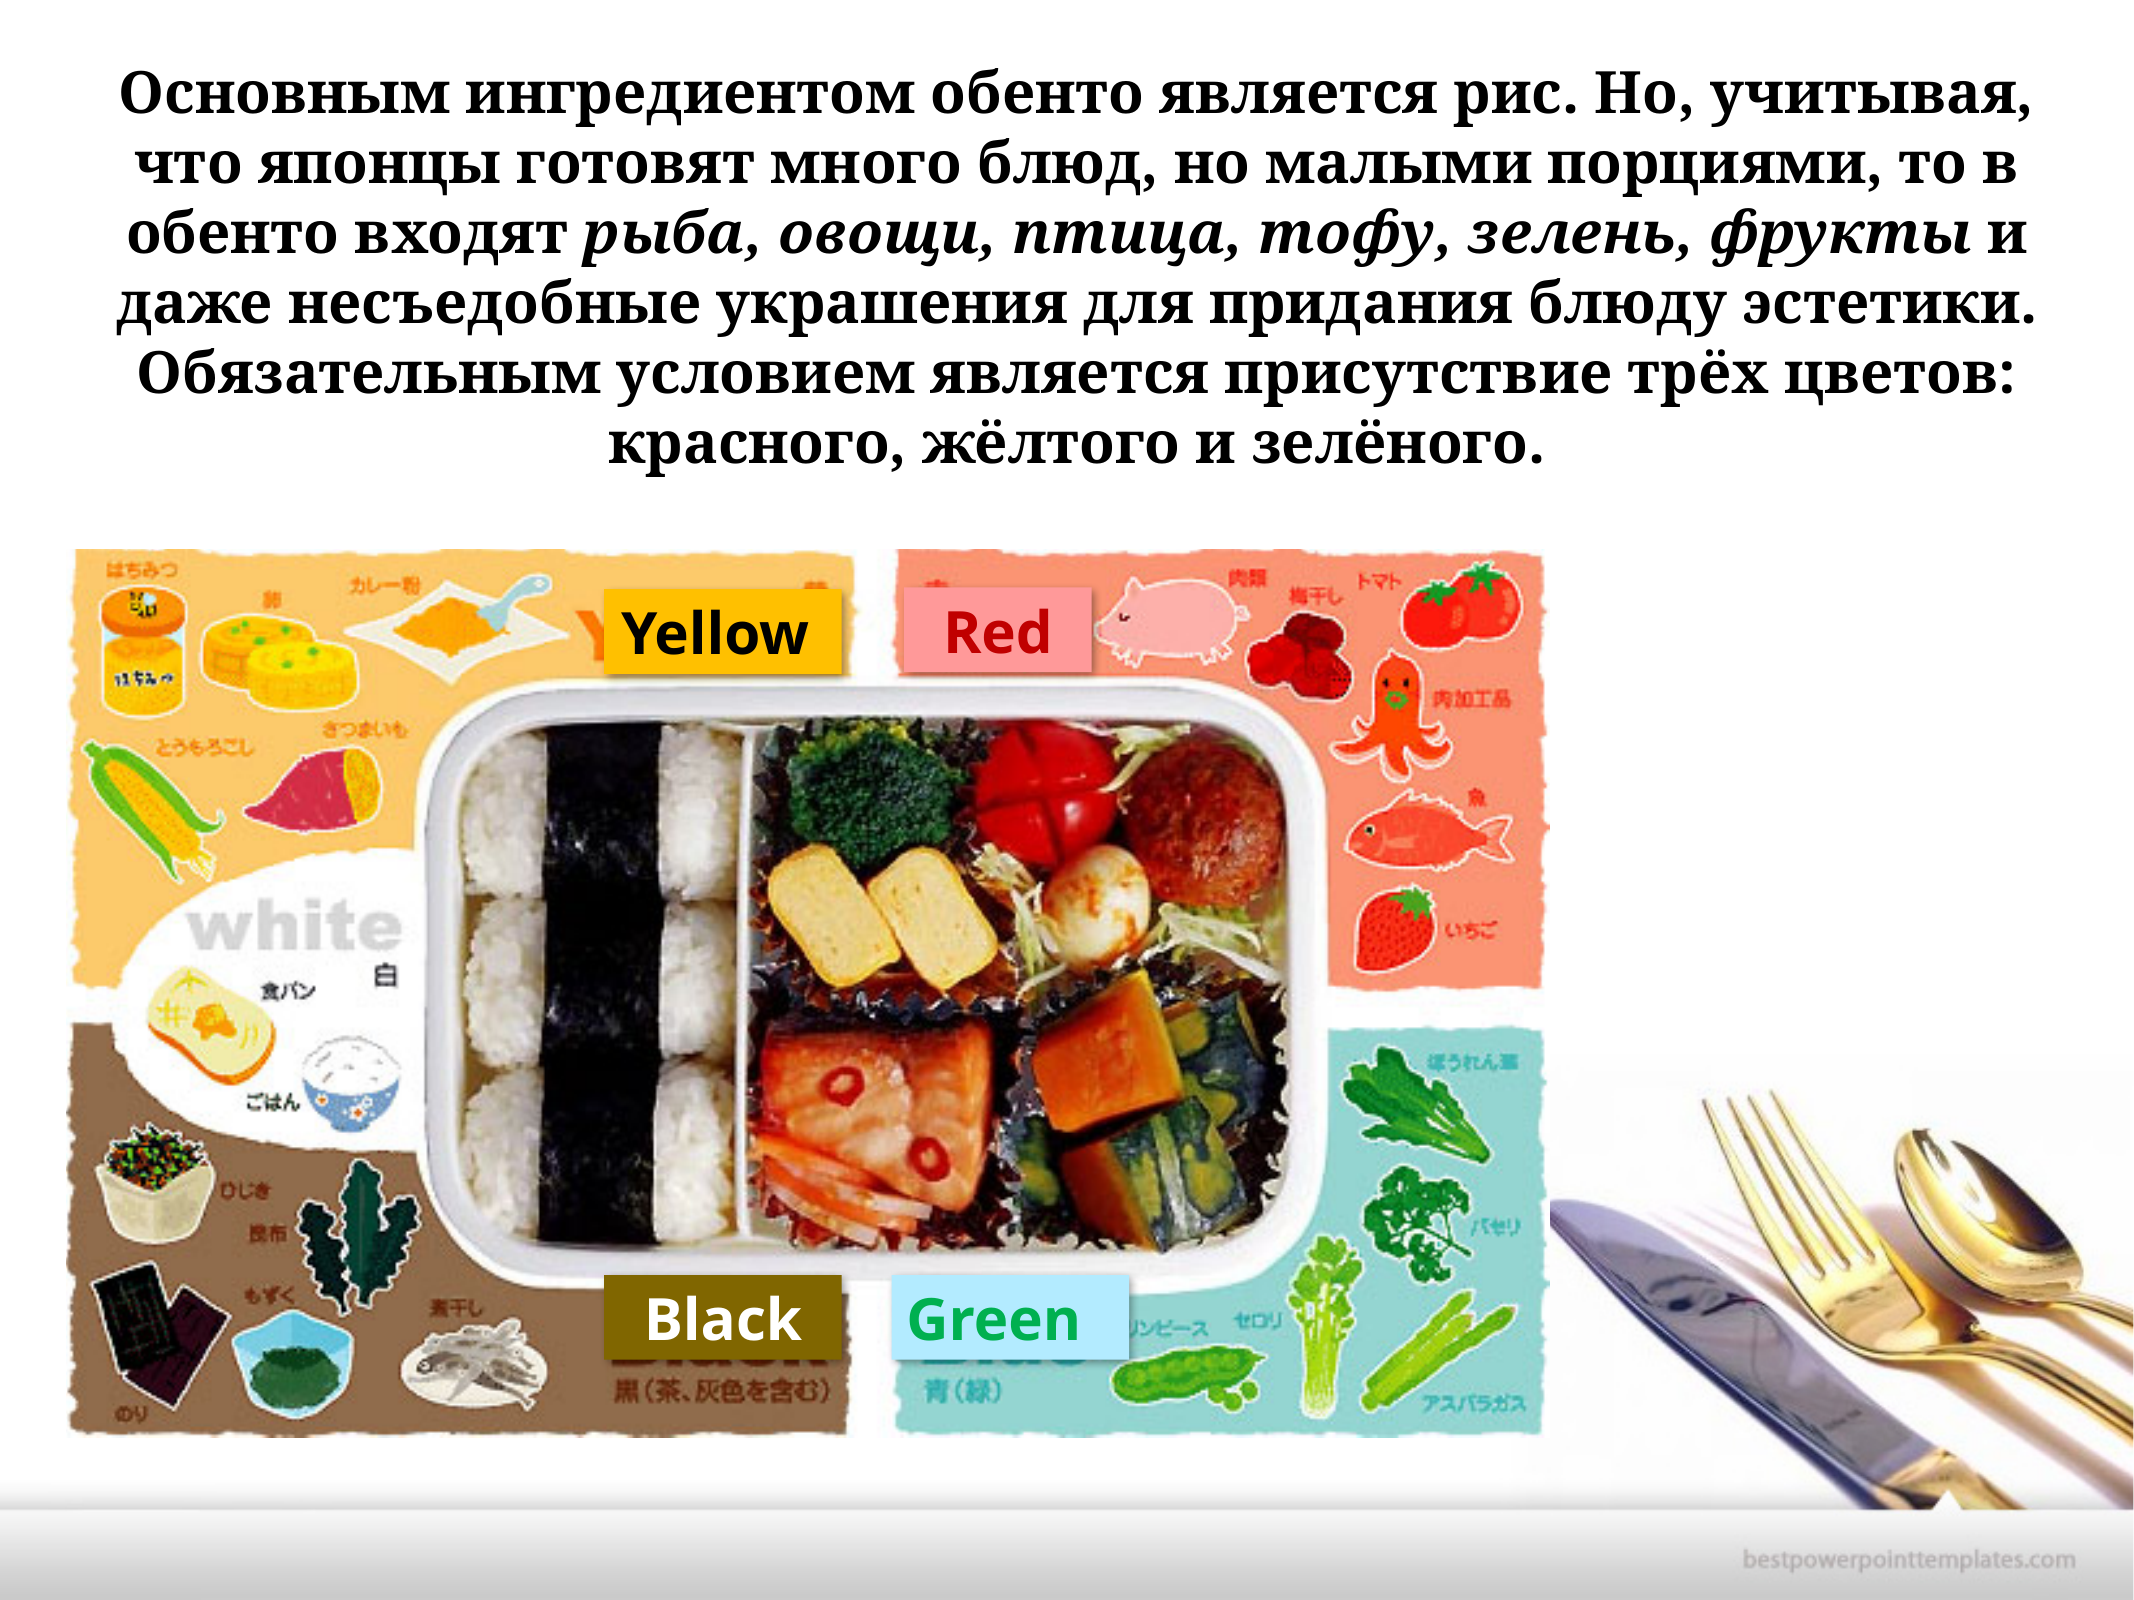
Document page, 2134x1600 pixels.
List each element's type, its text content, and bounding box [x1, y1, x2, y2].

picture [0, 0, 2134, 1600]
text_box Основным ингредиентом обенто является рис. Но, учитывая, что японцы готовят много блюд, но малыми порциями, то в обенто входят рыба, овощи, птица, тофу, зелень, фрукты и даже несъедобные украшения для придания блюду эстетики. Обязательным условием является присутствие трёх цветов: красного, жёлтого и зелёного. [75, 47, 2080, 562]
